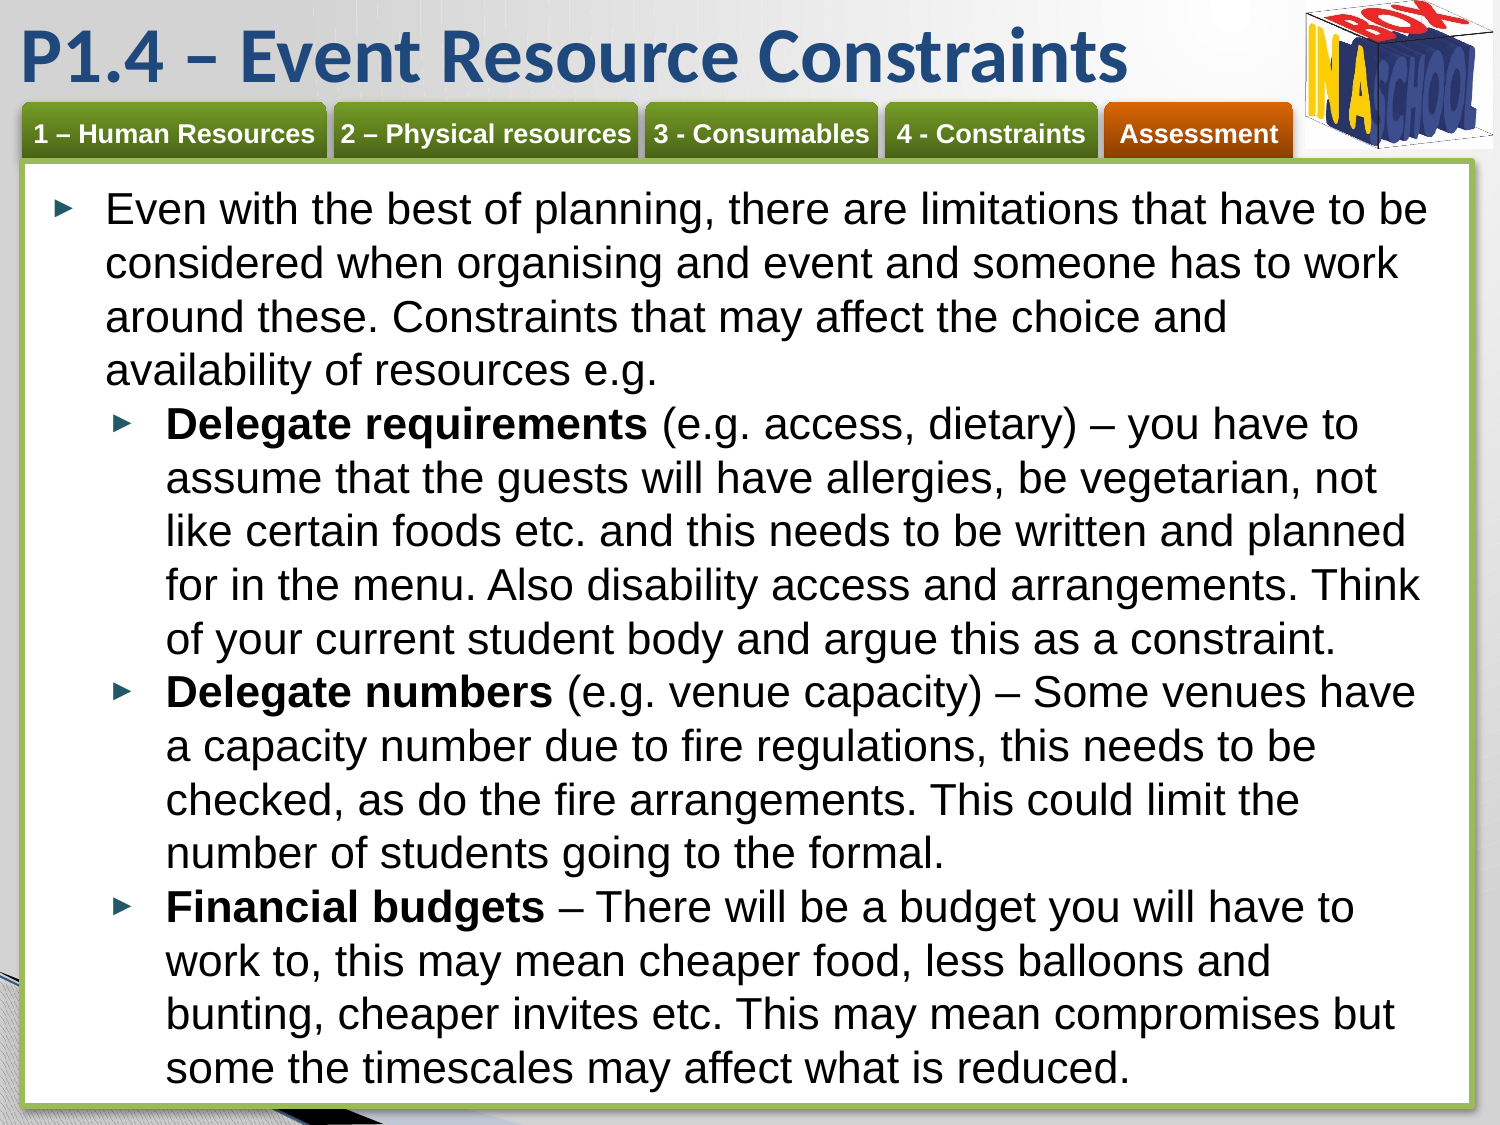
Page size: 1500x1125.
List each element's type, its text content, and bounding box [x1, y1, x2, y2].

text_box Even with the best of planning, there are limitations that have to be considered when organising and event and someone has to work around these. Constraints that may affect the choice and availability of resources e.g. Delegate requirements (e.g. access, dietary) – you have to assume that the guests will have allergies, be vegetarian, not like certain foods etc. and this needs to be written and planned for in the menu. Also disability access and arrangements. Think of your current student body and argue this as a constraint. Delegate numbers (e.g. venue capacity) – Some venues have a capacity number due to fire regulations, this needs to be checked, as do the fire arrangements. This could limit the number of students going to the formal. Financial budgets – There will be a budget you will have to work to, this may mean cheaper food, less balloons and bunting, cheaper invites etc. This may mean compromises but some the timescales may affect what is reduced. [34, 172, 1459, 1100]
picture [1305, 0, 1494, 149]
title P1.4 – Event Resource Constraints [5, 0, 1270, 102]
picture [281, 1114, 303, 1125]
